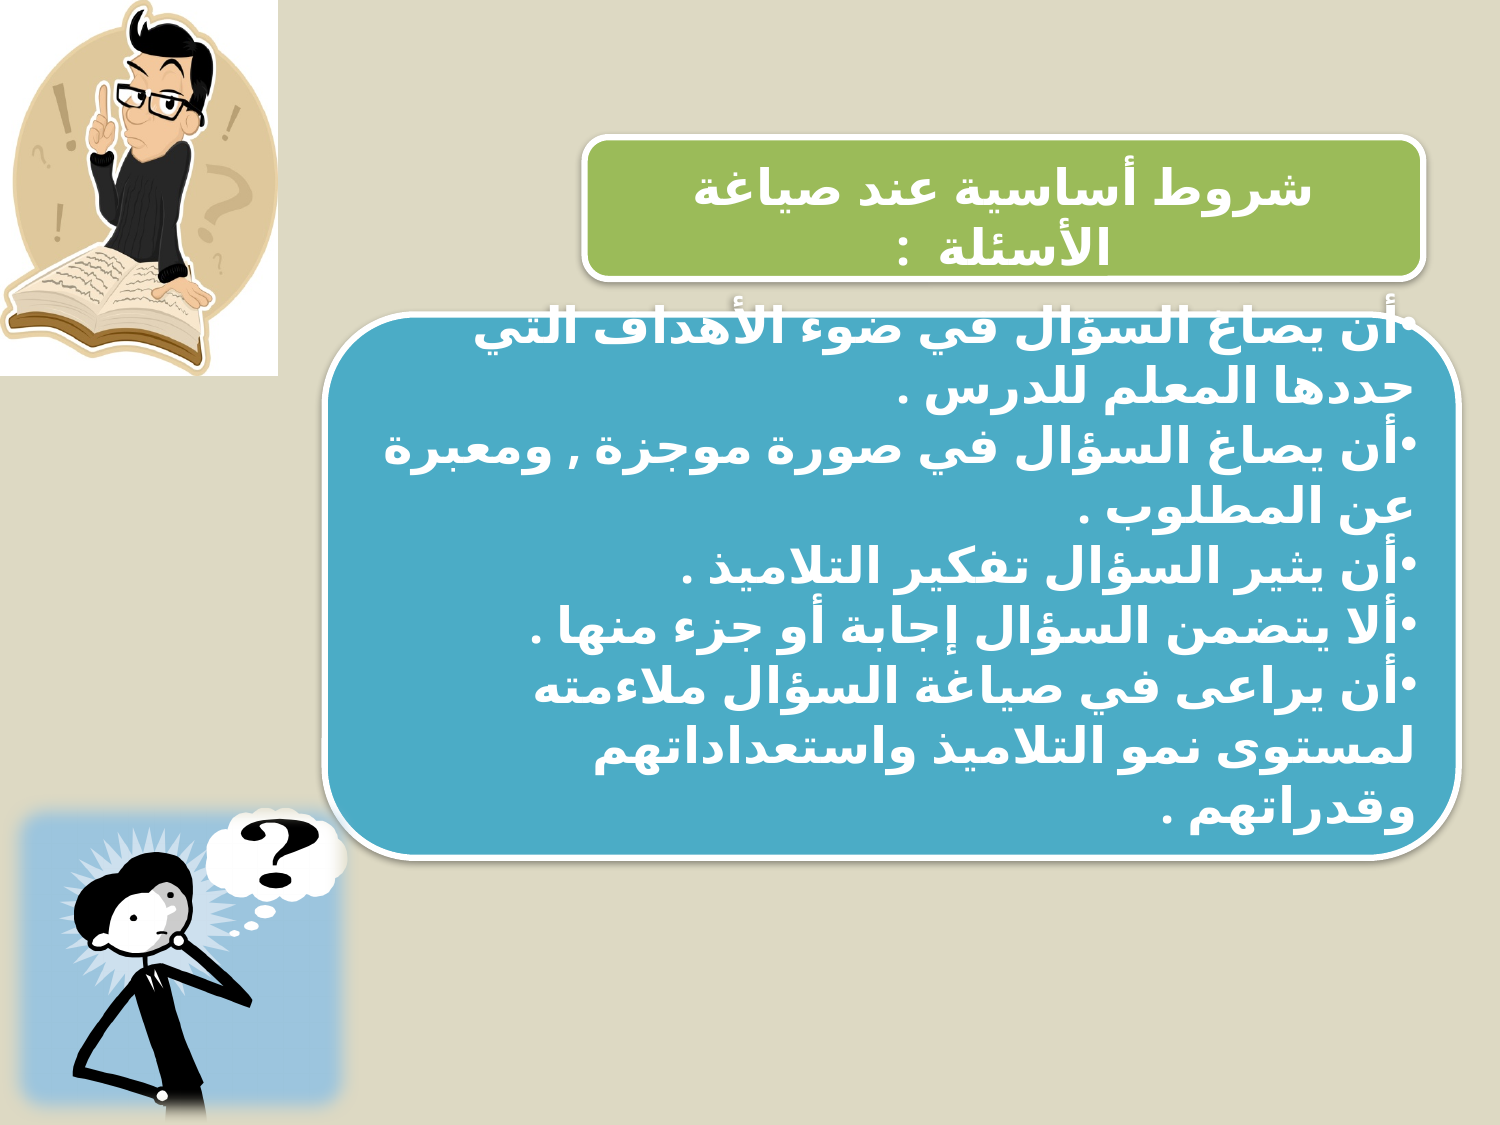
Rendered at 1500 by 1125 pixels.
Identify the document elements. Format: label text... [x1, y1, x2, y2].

text_box شروط أساسية عند صياغة الأسئلة : [581, 134, 1427, 283]
text_box أن يصاغ السؤال في ضوء الأهداف التي حددها المعلم للدرس . أن يصاغ السؤال في صورة موجزة , ومعبرة عن المطلوب . أن يثير السؤال تفكير التلاميذ . ألا يتضمن السؤال إجابة أو جزء منها . أن يراعى في صياغة السؤال ملاءمته لمستوى نمو التلاميذ واستعداداتهم وقدراتهم . [321, 311, 1462, 861]
picture [0, 0, 278, 376]
picture [0, 792, 361, 1125]
